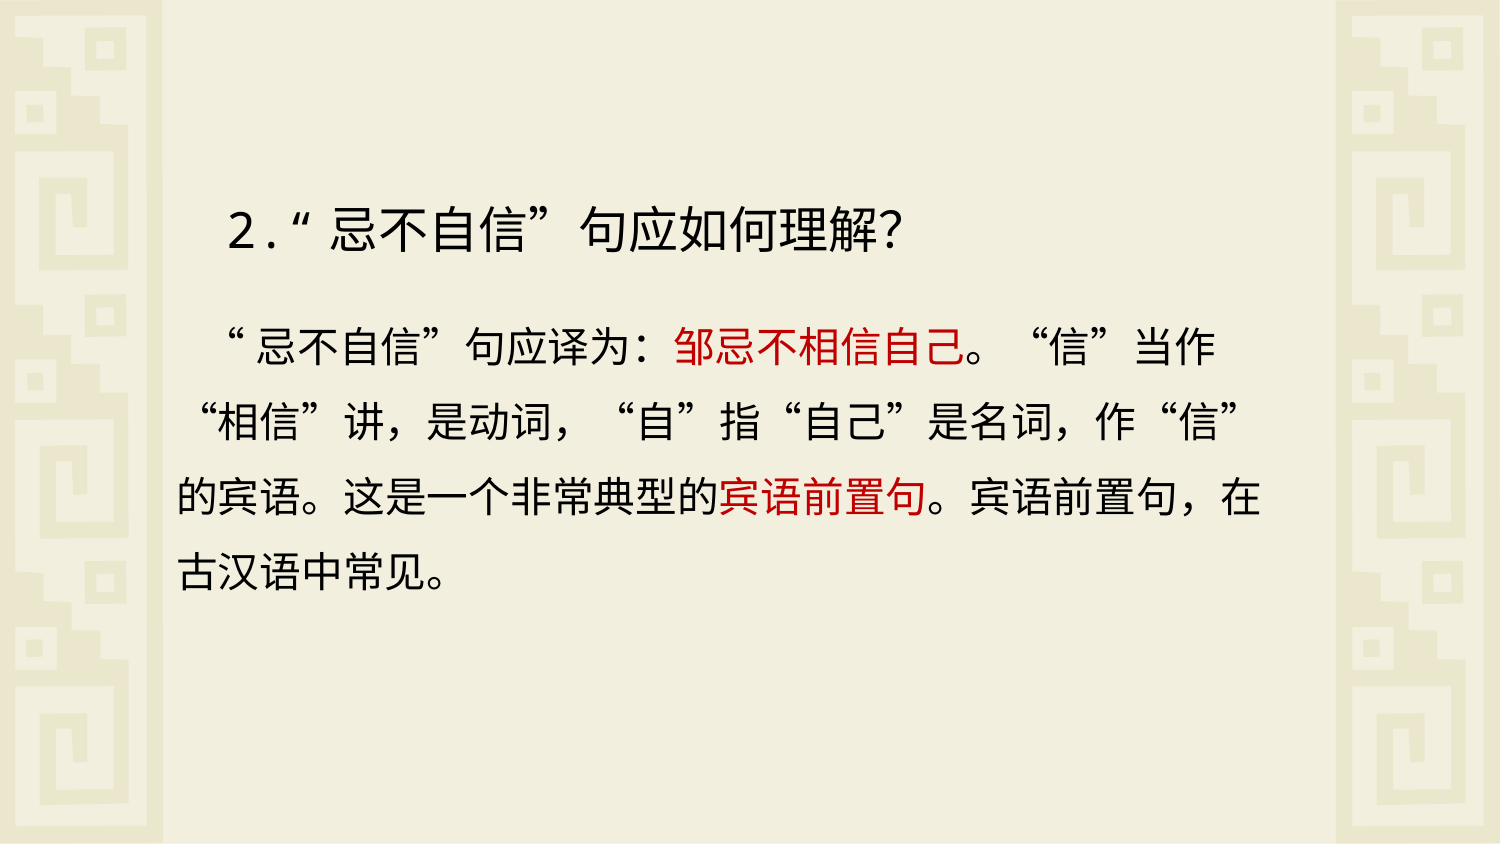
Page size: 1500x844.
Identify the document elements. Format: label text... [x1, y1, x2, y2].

text_box 2.“忌不自信”句应如何理解？ [161, 161, 1339, 267]
text_box “忌不自信”句应译为：邹忌不相信自己。“信”当作“相信”讲，是动词，“自”指“自己”是名词，作“信”的宾语。这是一个非常典型的宾语前置句。宾语前置句，在古汉语中常见。 [161, 288, 1313, 604]
